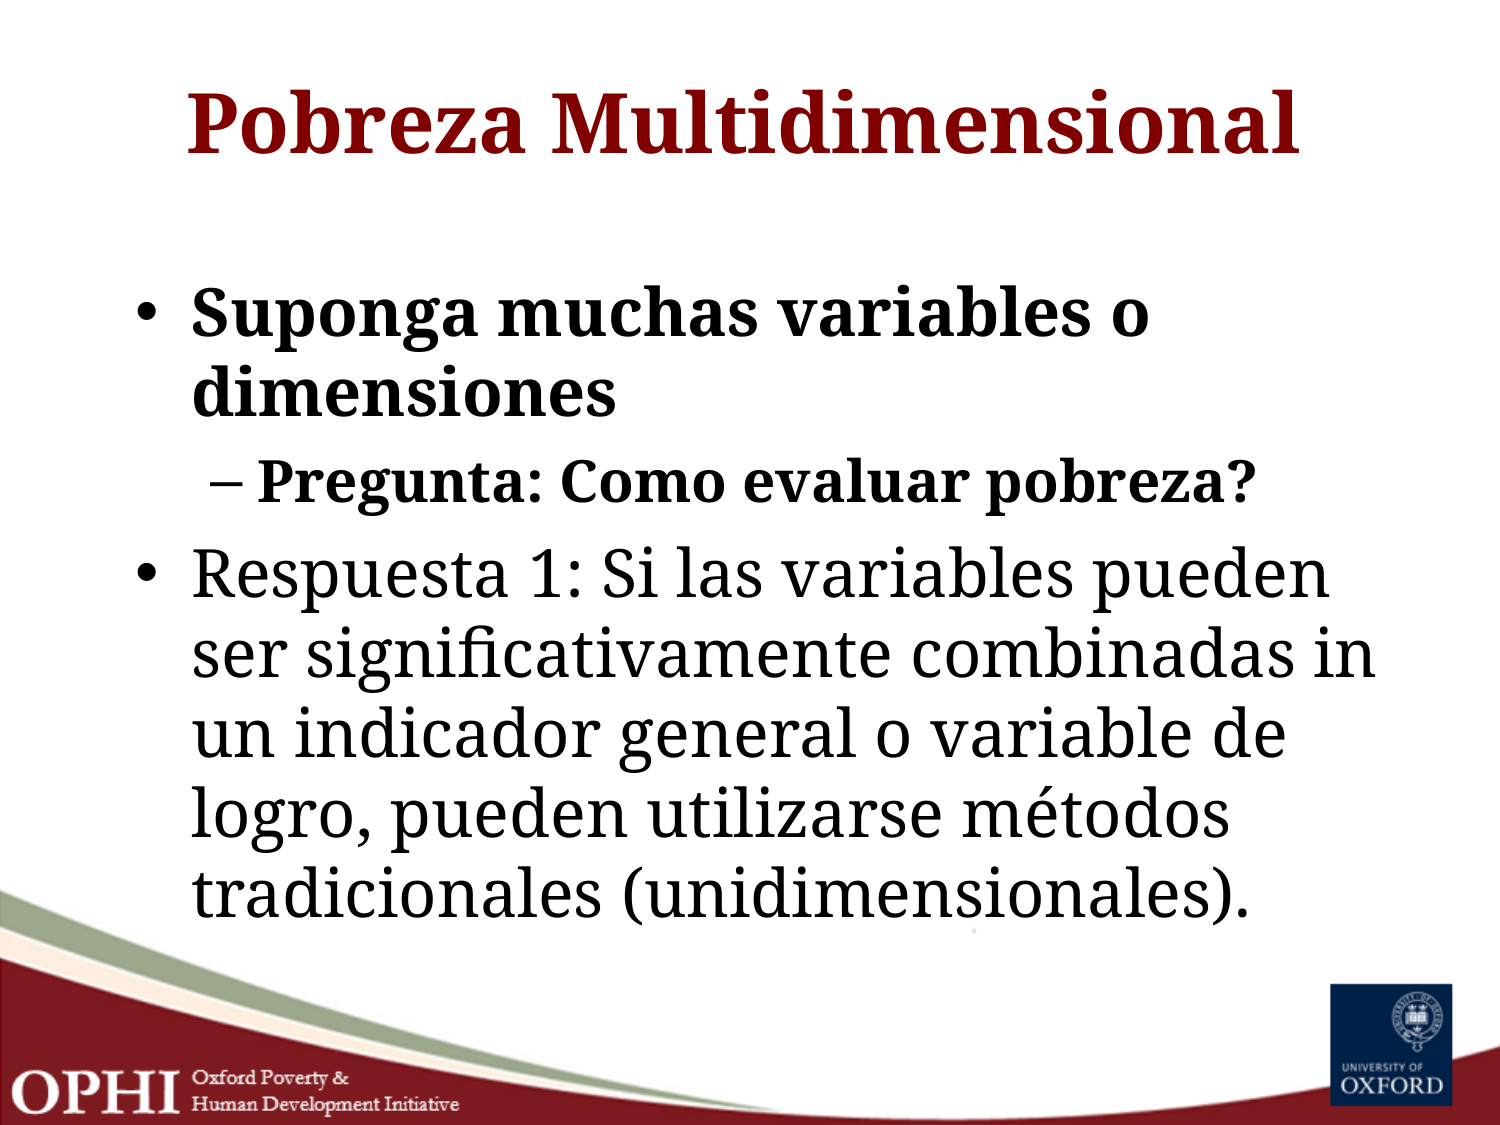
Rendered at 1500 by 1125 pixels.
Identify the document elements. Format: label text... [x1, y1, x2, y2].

picture [0, 0, 1500, 1125]
list Suponga muchas variables o dimensiones Pregunta: Como evaluar pobreza? Respuesta 1: Si las variables pueden ser significativamente combinadas in un indicador general o variable de logro, pueden utilizarse métodos tradicionales (unidimensionales). [120, 262, 1421, 863]
title Pobreza Multidimensional [0, 62, 1488, 263]
